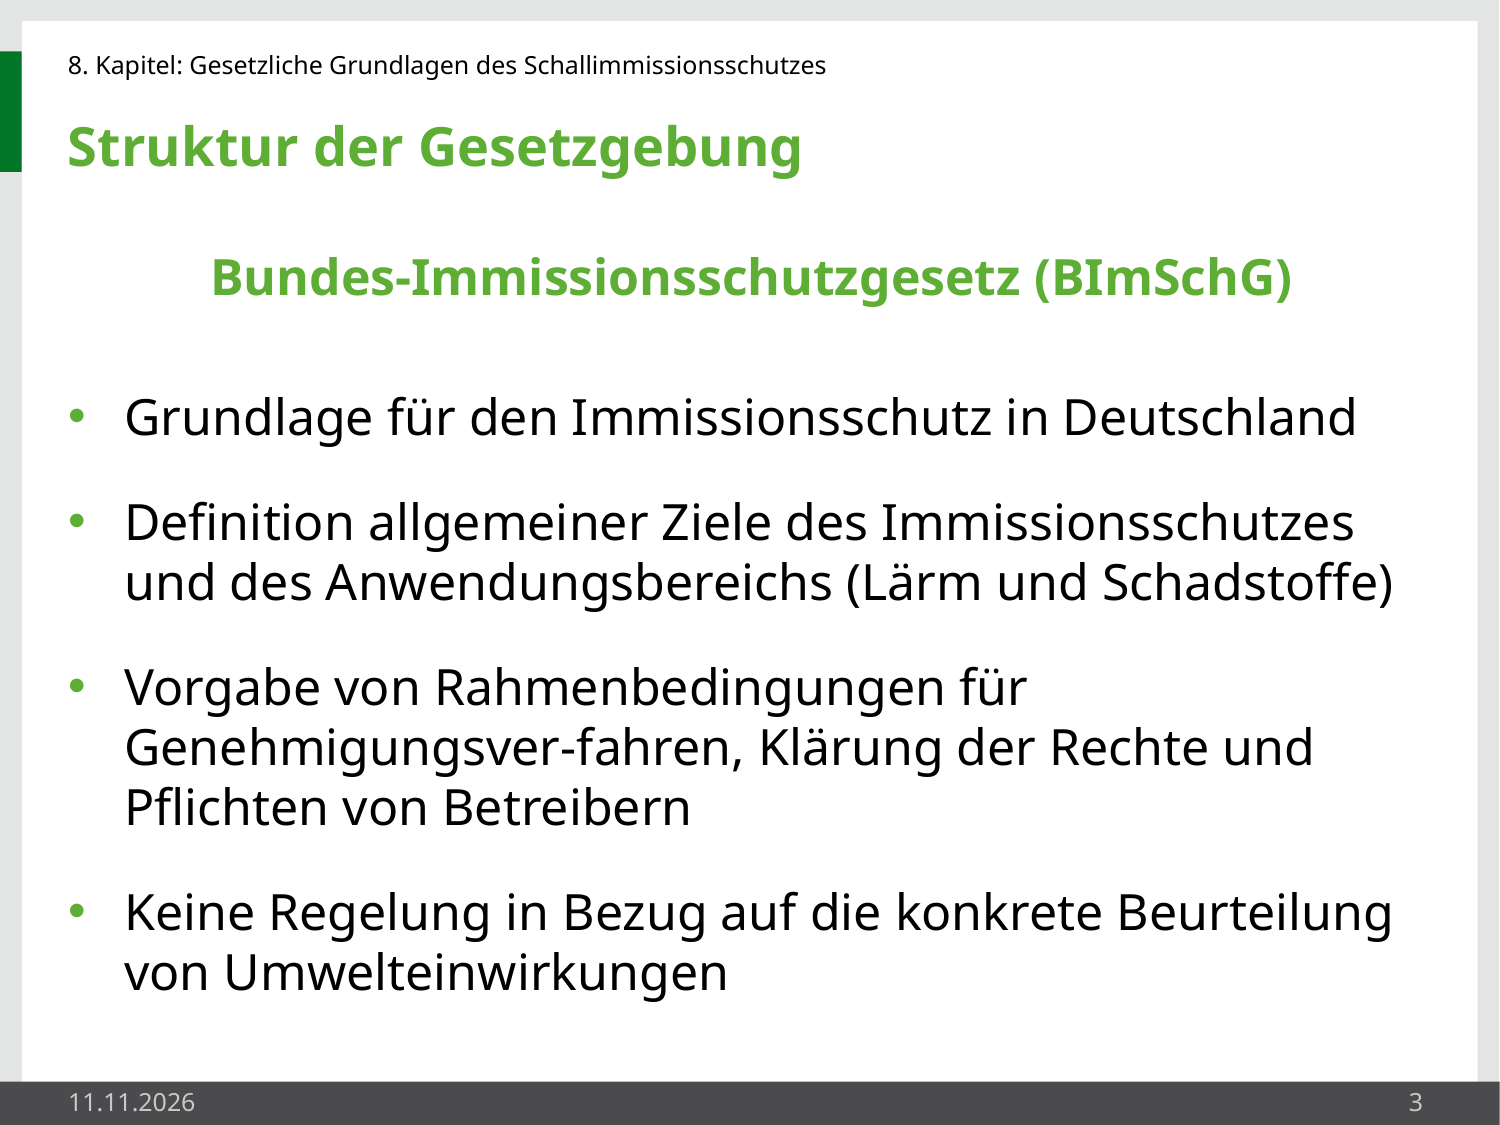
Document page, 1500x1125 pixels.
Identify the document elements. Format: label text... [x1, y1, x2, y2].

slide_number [68, 1082, 231, 1125]
slide_number 3 [1331, 1082, 1423, 1125]
title Struktur der Gesetzgebung [67, 77, 1427, 178]
list Bundes-Immissionsschutzgesetz (BImSchG) Grundlage für den Immissionsschutz in Deutschland Definition allgemeiner Ziele des Immissionsschutzes und des Anwendungsbereichs (Lärm und Schadstoffe) Vorgabe von Rahmenbedingungen für Genehmigungsver-fahren, Klärung der Rechte und Pflichten von Betreibern Keine Regelung in Bezug auf die konkrete Beurteilung von Umwelteinwirkungen [68, 245, 1436, 1047]
